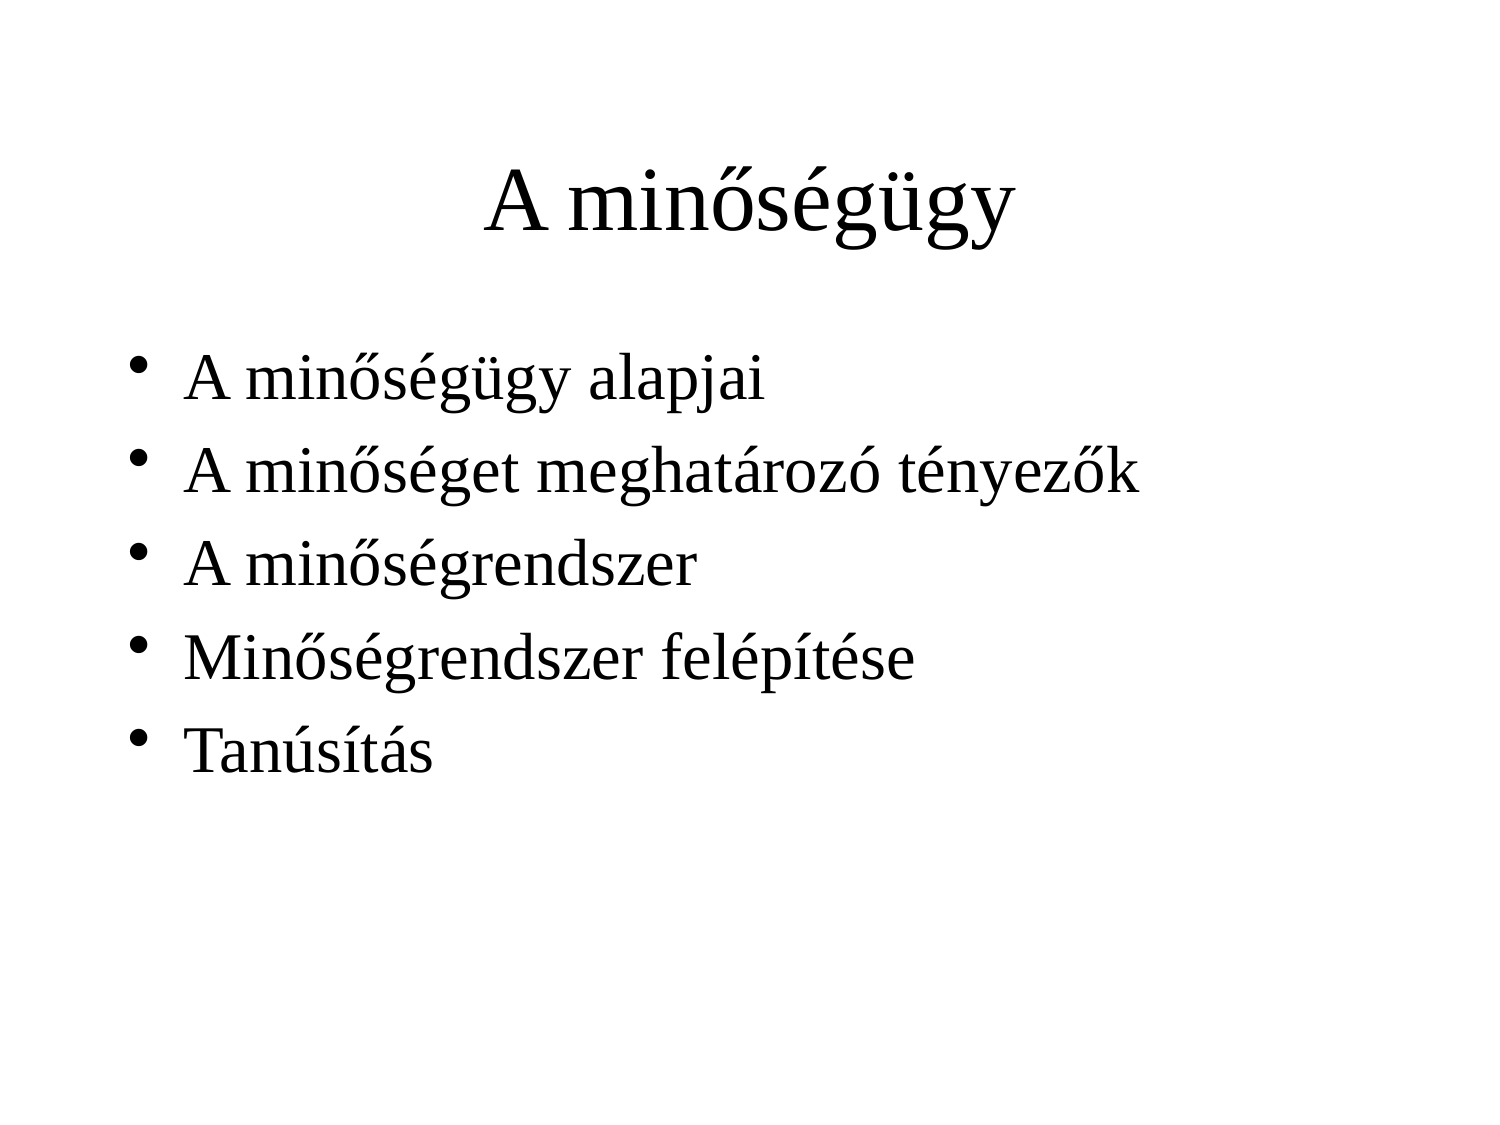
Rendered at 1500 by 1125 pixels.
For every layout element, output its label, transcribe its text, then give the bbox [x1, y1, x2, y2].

title A minőségügy [112, 99, 1388, 288]
list A minőségügy alapjai A minőséget meghatározó tényezők A minőségrendszer Minőségrendszer felépítése Tanúsítás [112, 324, 1388, 1001]
